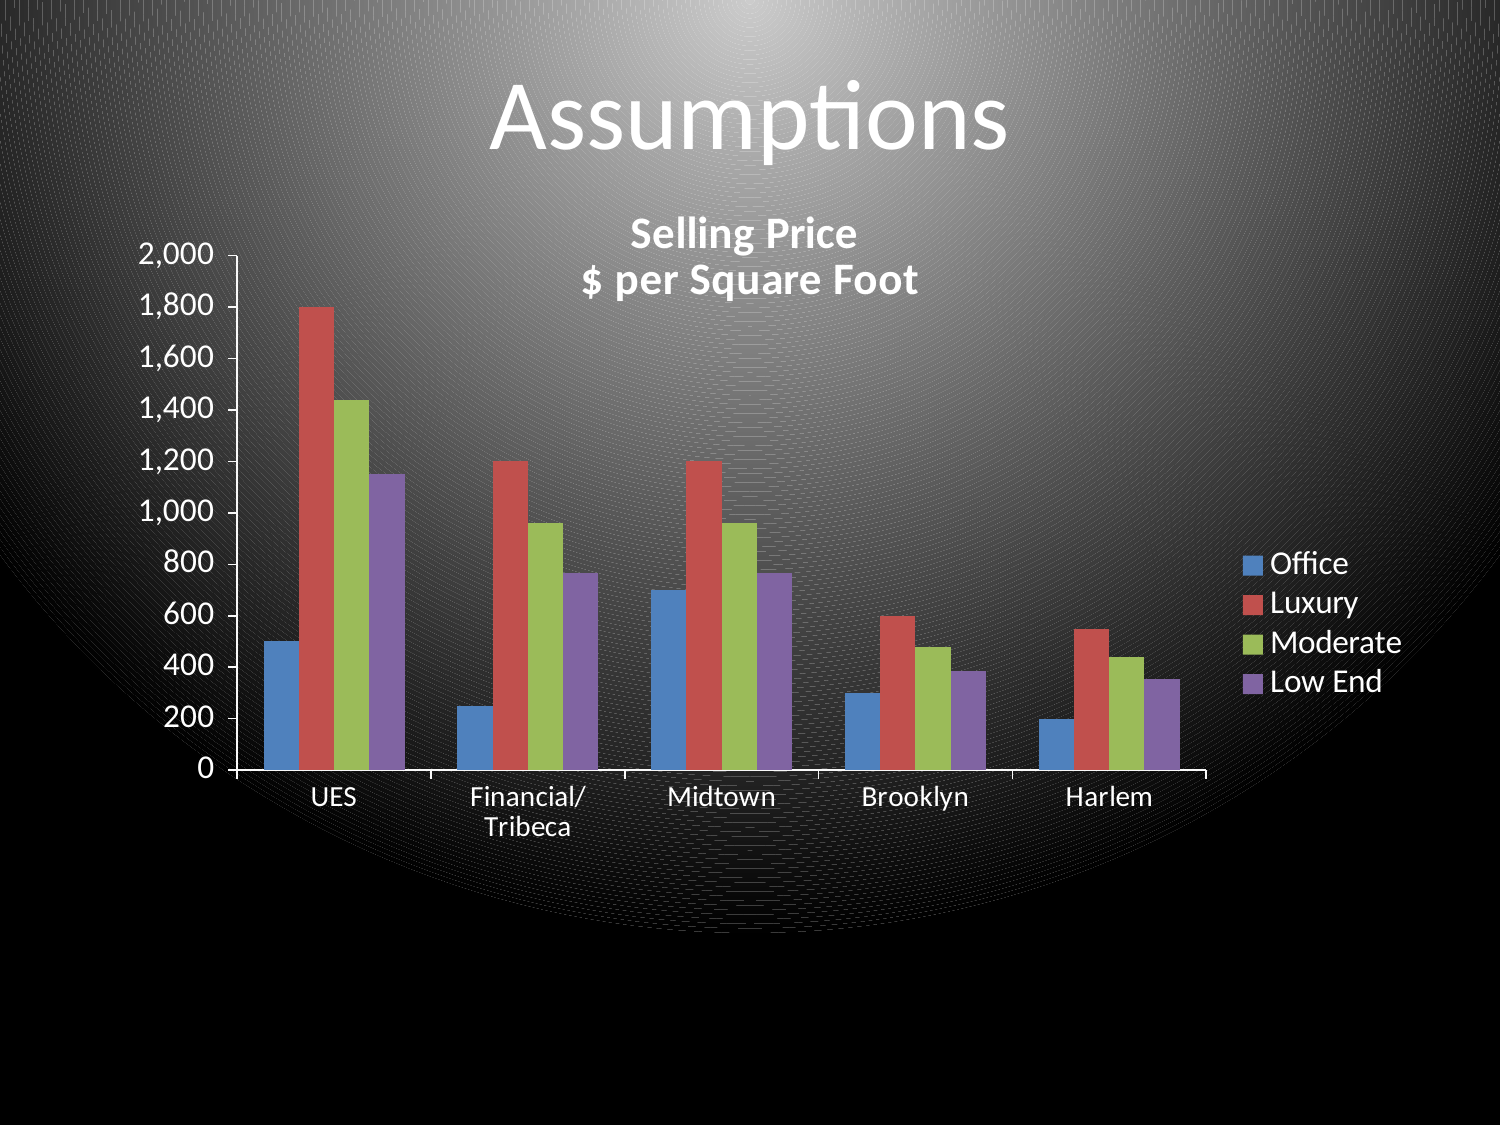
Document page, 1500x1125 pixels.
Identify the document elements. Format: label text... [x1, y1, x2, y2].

title Assumptions [75, 45, 1425, 174]
chart [74, 174, 1426, 1076]
